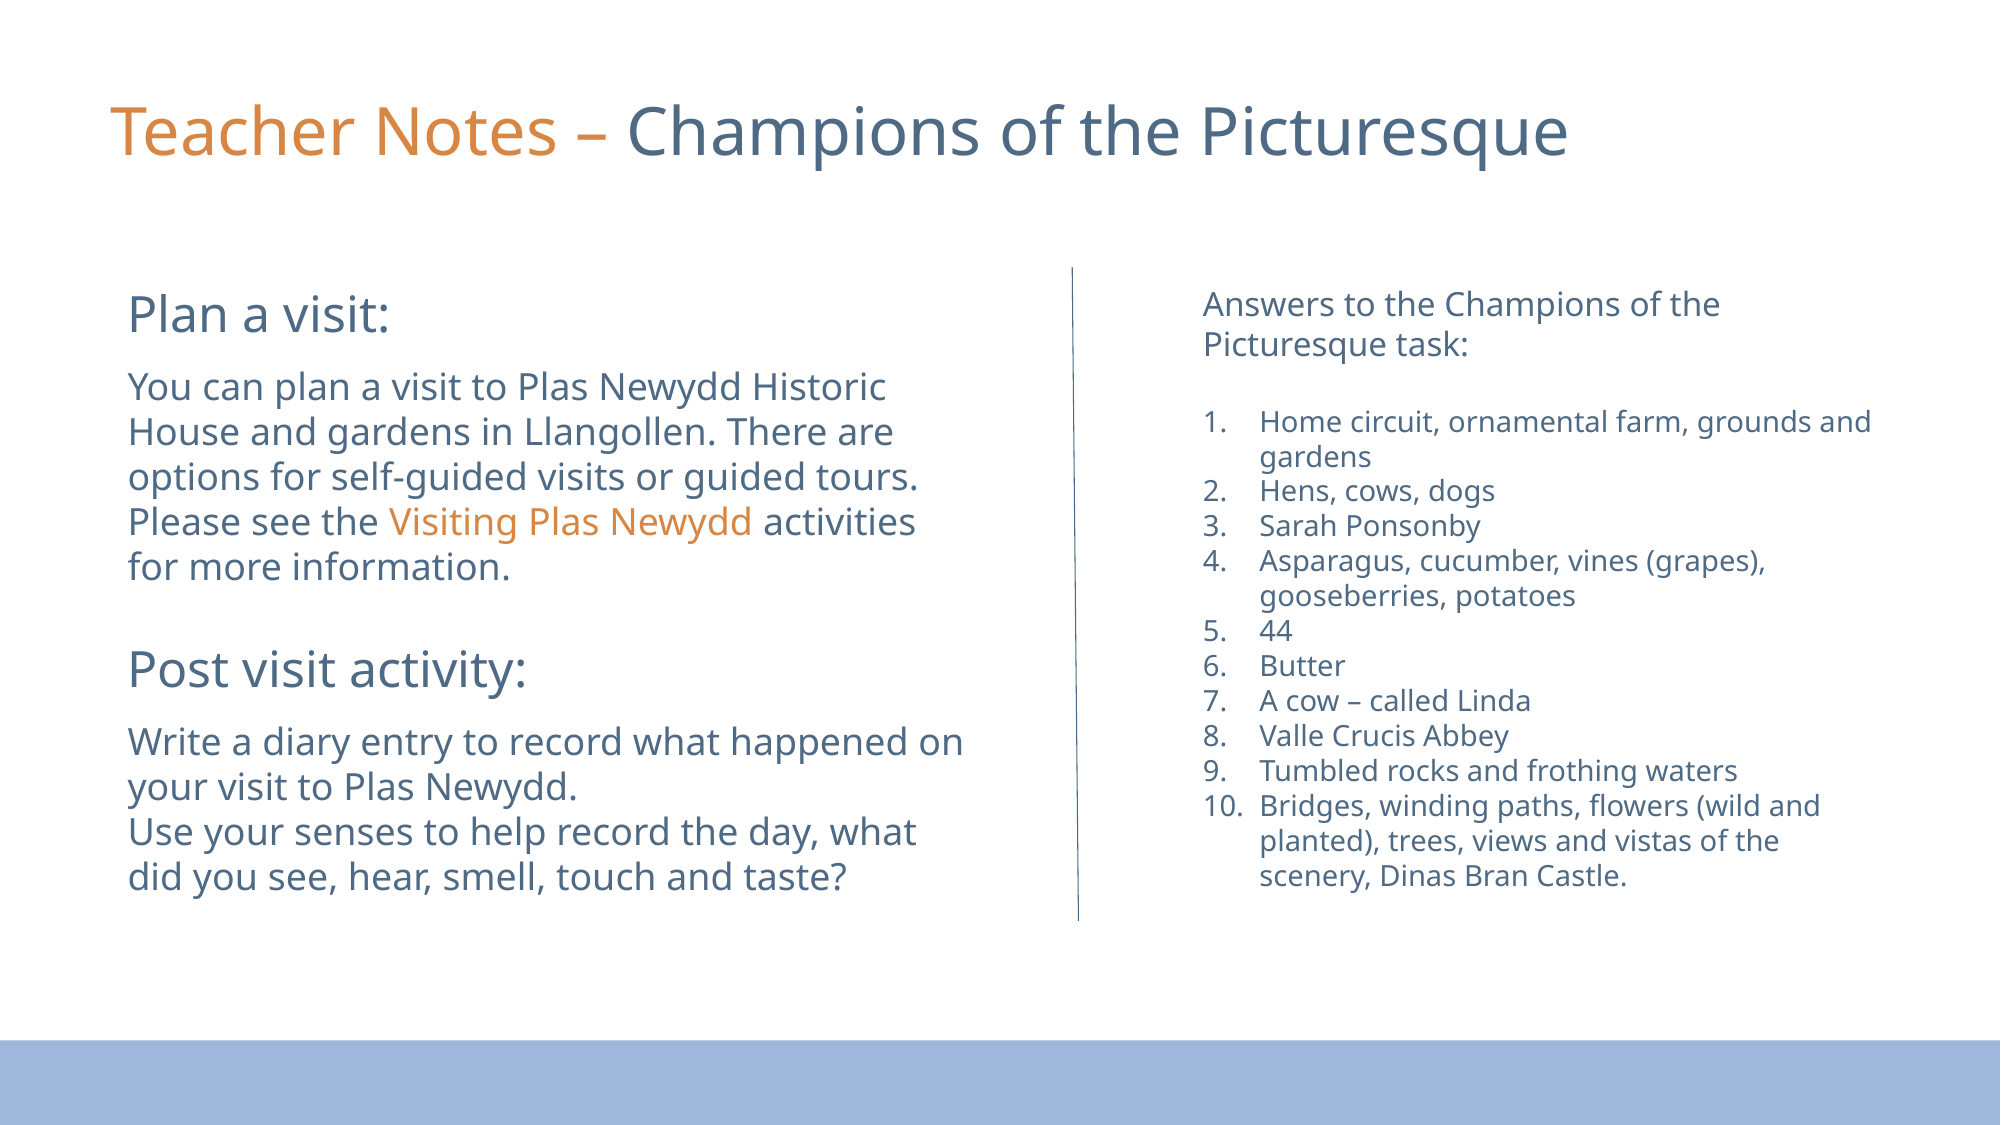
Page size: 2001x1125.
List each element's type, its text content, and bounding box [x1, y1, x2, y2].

text_box Plan a visit: You can plan a visit to Plas Newydd Historic House and gardens in Llangollen. There are options for self-guided visits or guided tours. Please see the Visiting Plas Newydd activities for more information. Post visit activity: Write a diary entry to record what happened on your visit to Plas Newydd. Use your senses to help record the day, what did you see, hear, smell, touch and taste? [112, 275, 982, 906]
text_box [0, 1039, 2000, 1125]
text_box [1072, 266, 1079, 921]
text_box Answers to the Champions of the Picturesque task: Home circuit, ornamental farm, grounds and gardens Hens, cows, dogs Sarah Ponsonby Asparagus, cucumber, vines (grapes), gooseberries, potatoes 44 Butter A cow – called Linda Valle Crucis Abbey Tumbled rocks and frothing waters Bridges, winding paths, flowers (wild and planted), trees, views and vistas of the scenery, Dinas Bran Castle. [1188, 275, 1898, 900]
text_box Teacher Notes – Champions of the Picturesque [95, 75, 1754, 177]
